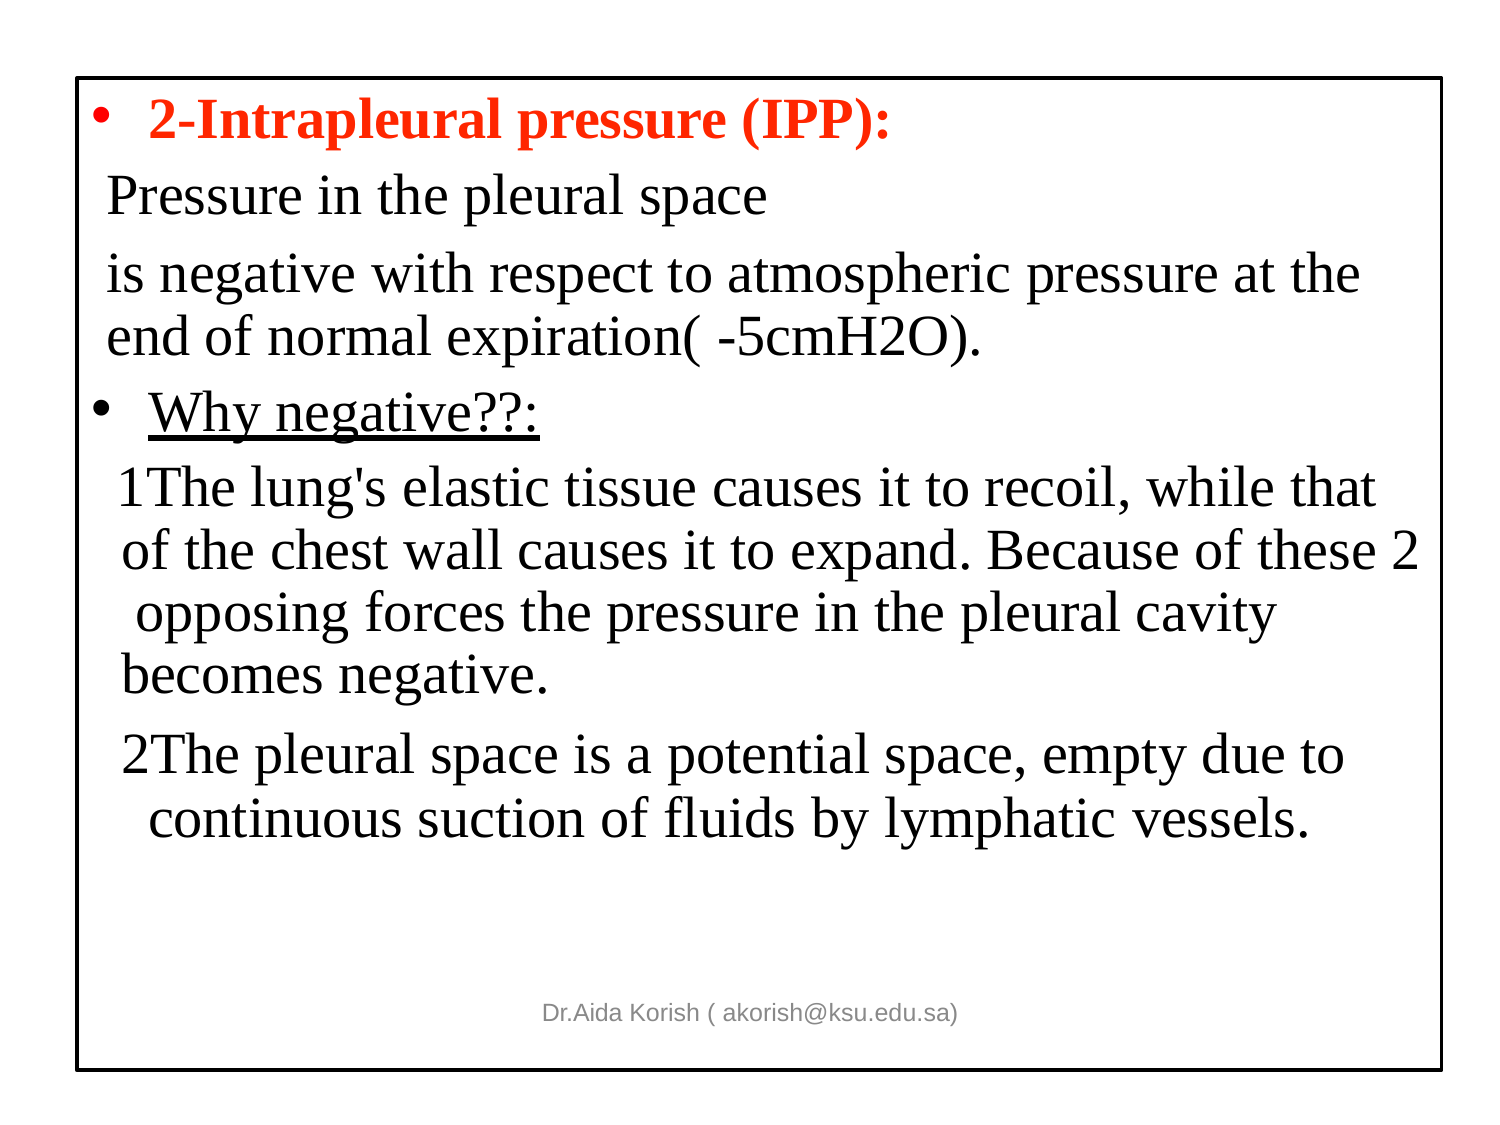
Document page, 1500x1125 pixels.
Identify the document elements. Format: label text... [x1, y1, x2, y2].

text_box Dr.Aida Korish ( akorish@ksu.edu.sa) [539, 999, 962, 1027]
text_box [76, 78, 1442, 1071]
text_box 2-Intrapleural pressure (IPP): Pressure in the pleural space is negative with respect to atmospheric pressure at the end of normal expiration( -5cmH2O). Why negative??: The lung's elastic tissue causes it to recoil, while that of the chest wall causes it to expand. Because of these 2 opposing forces the pressure in the pleural cavity becomes negative. The pleural space is a potential space, empty due to continuous suction of fluids by lymphatic vessels. [89, 79, 1429, 849]
